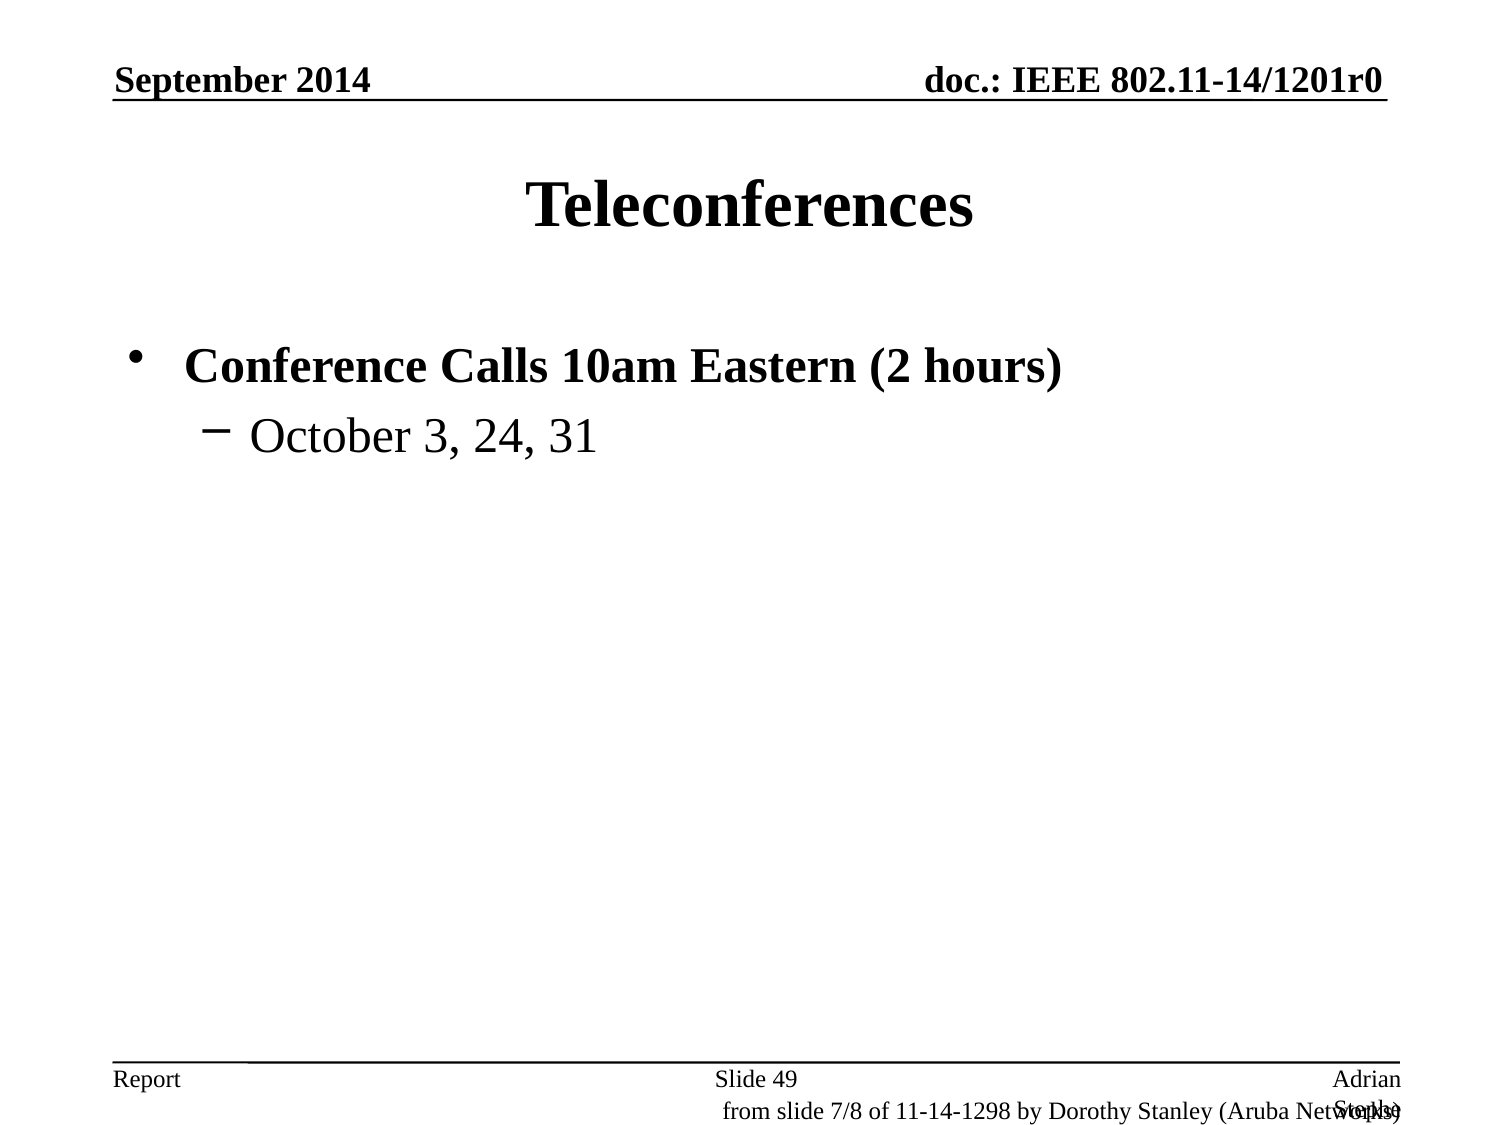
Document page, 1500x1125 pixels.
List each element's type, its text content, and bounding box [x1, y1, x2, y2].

list Conference Calls 10am Eastern (2 hours) October 3, 24, 31 [112, 324, 1388, 1000]
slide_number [114, 54, 374, 101]
title Teleconferences [112, 112, 1388, 288]
text_box from slide 7/8 of 11-14-1298 by Dorothy Stanley (Aruba Networks) [343, 1087, 1417, 1125]
footer Adrian Stephens, Intel Corporation [1324, 1061, 1402, 1087]
slide_number Slide 49 [712, 1061, 800, 1087]
